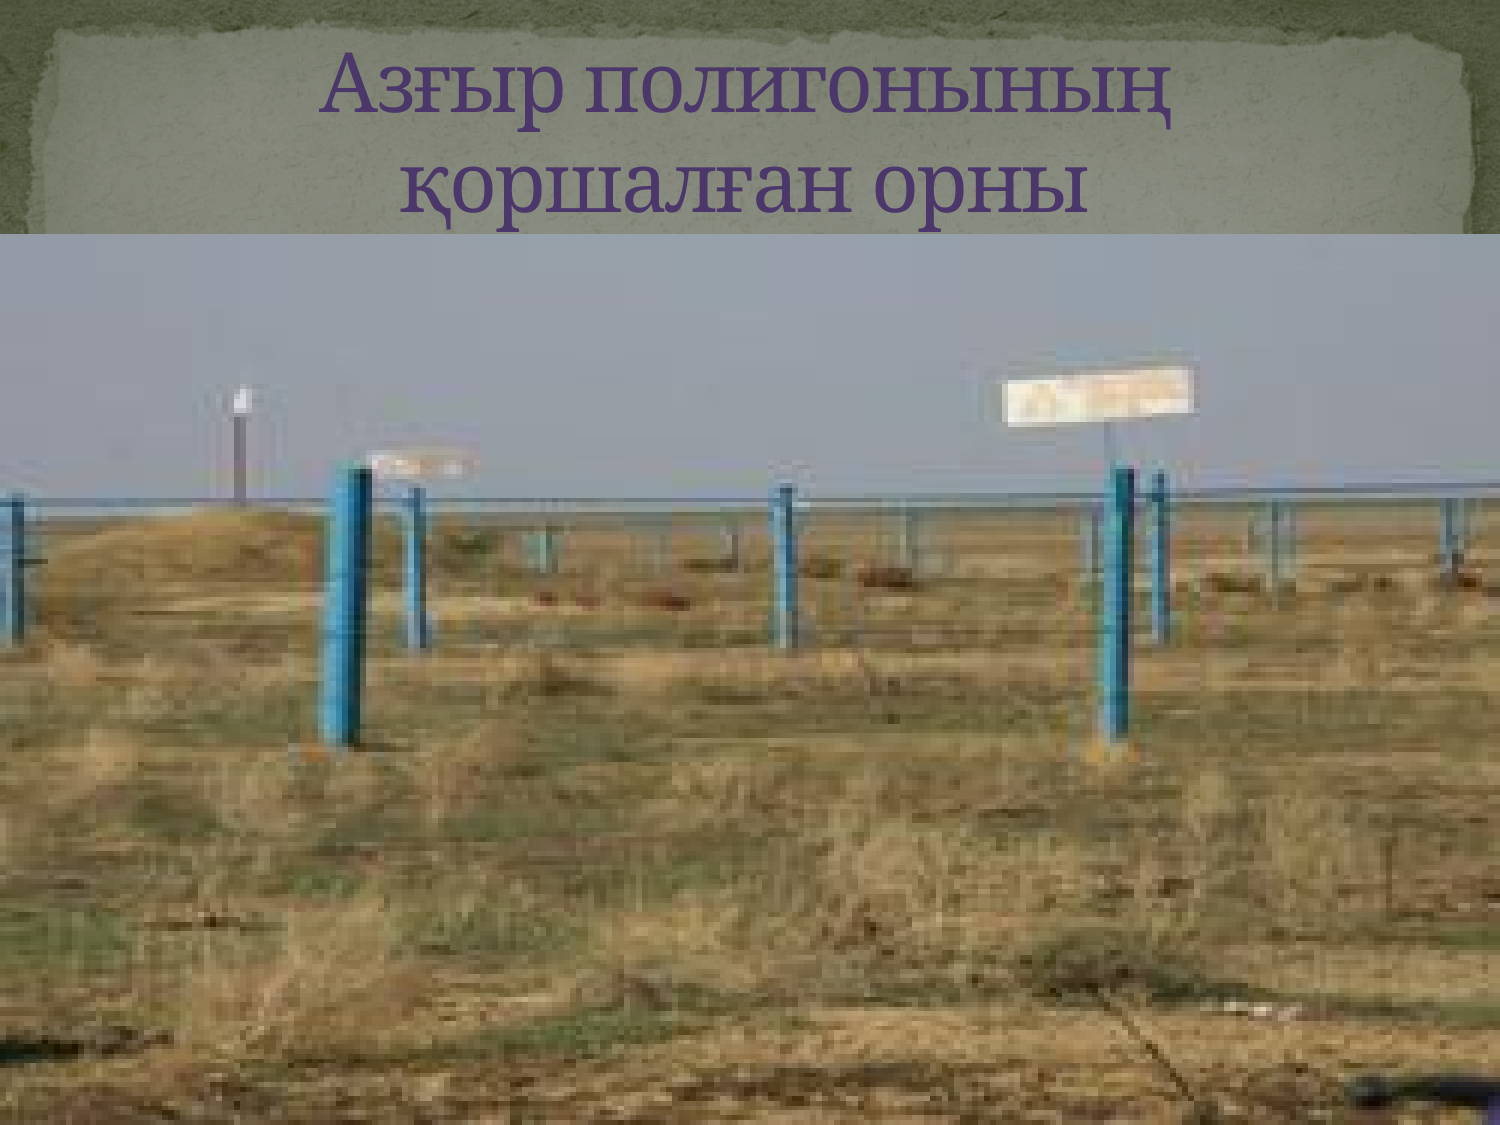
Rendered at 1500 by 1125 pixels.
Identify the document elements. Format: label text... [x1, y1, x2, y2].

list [3, 238, 1498, 1123]
title Азғыр полигонының қоршалған орны [70, 128, 1421, 222]
